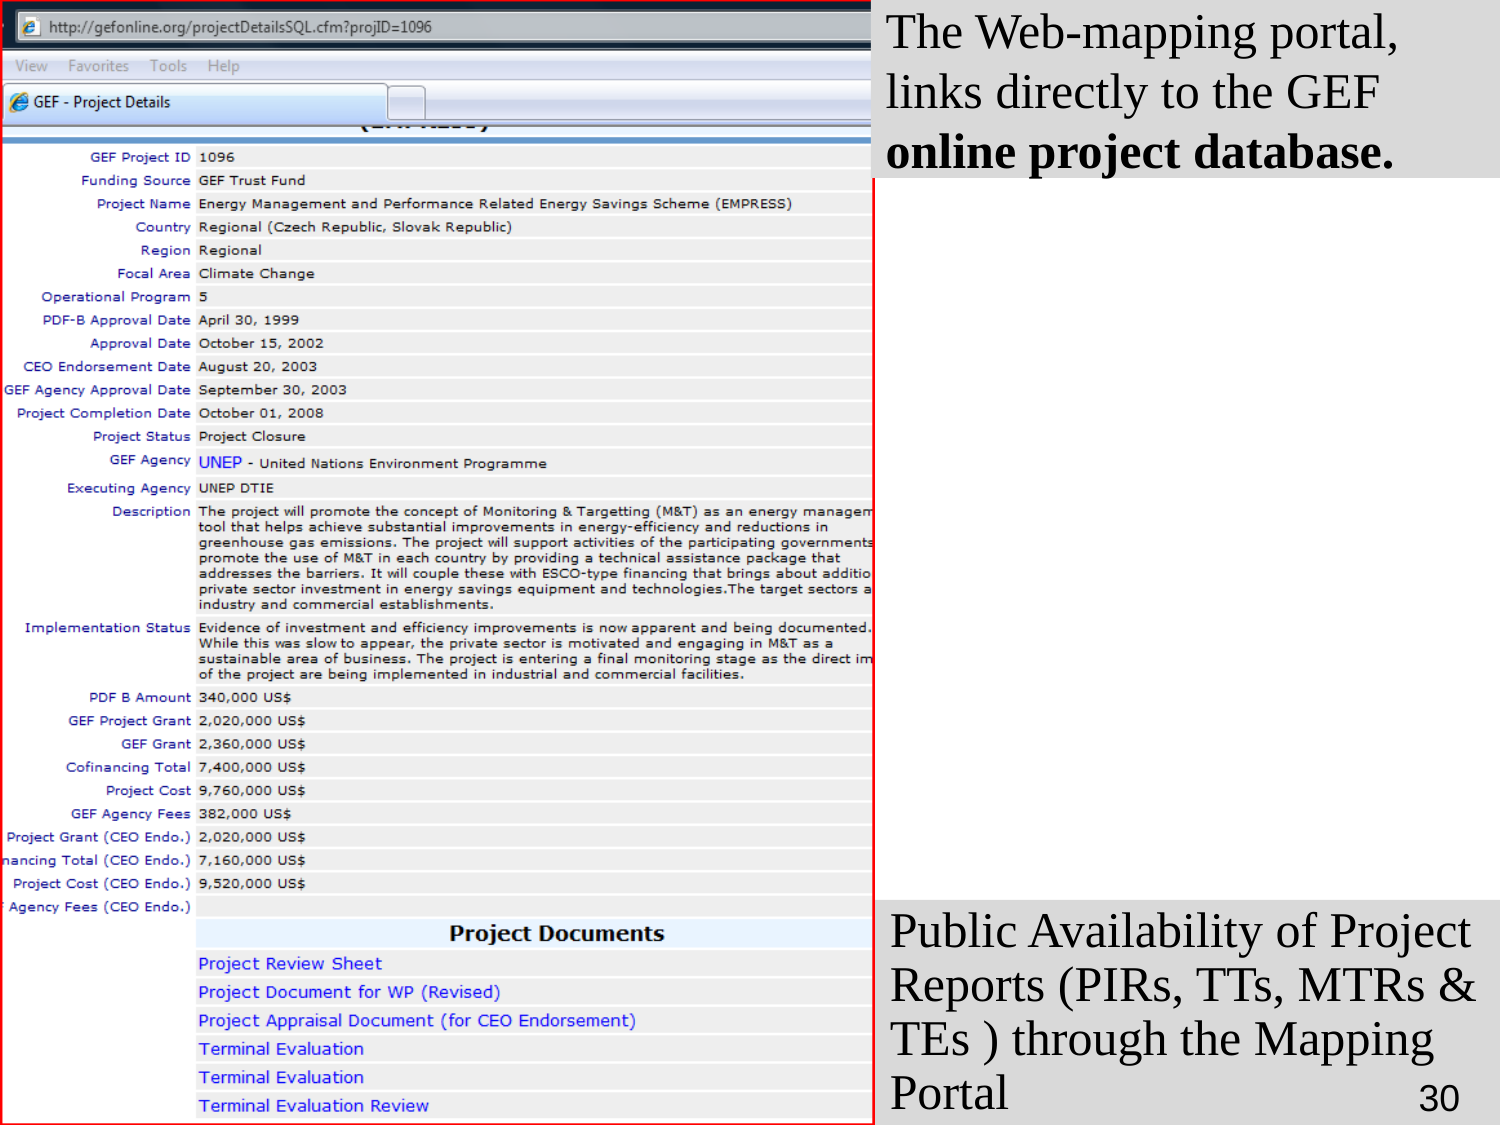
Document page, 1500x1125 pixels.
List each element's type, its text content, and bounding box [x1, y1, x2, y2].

text_box The Web-mapping portal, links directly to the GEF online project database. [876, 0, 1500, 180]
slide_number 30 [1387, 1054, 1500, 1125]
picture [0, 0, 876, 1125]
text_box Public Availability of Project Reports (PIRs, TTs, MTRs & TEs ) through the Mapping Portal [879, 898, 1500, 1125]
